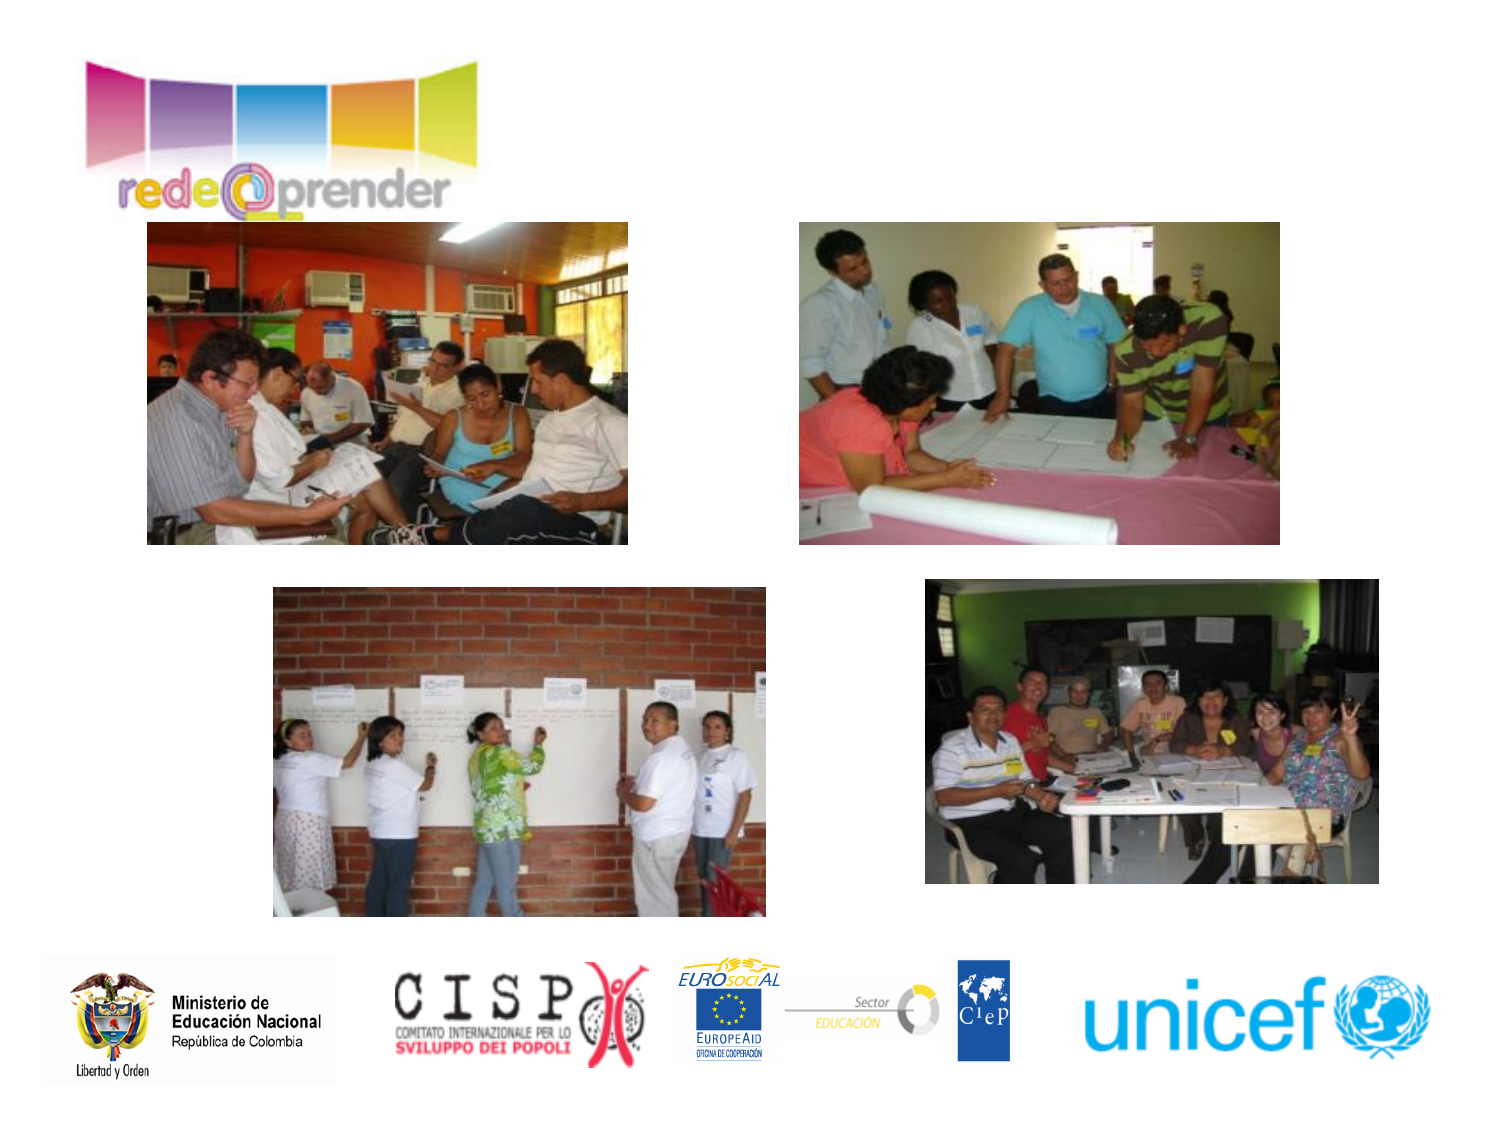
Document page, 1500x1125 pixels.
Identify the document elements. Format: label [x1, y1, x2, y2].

picture [41, 956, 337, 1083]
picture [76, 42, 491, 230]
text_box [147, 222, 1380, 918]
picture [1080, 965, 1432, 1064]
text_box [395, 952, 1022, 1068]
